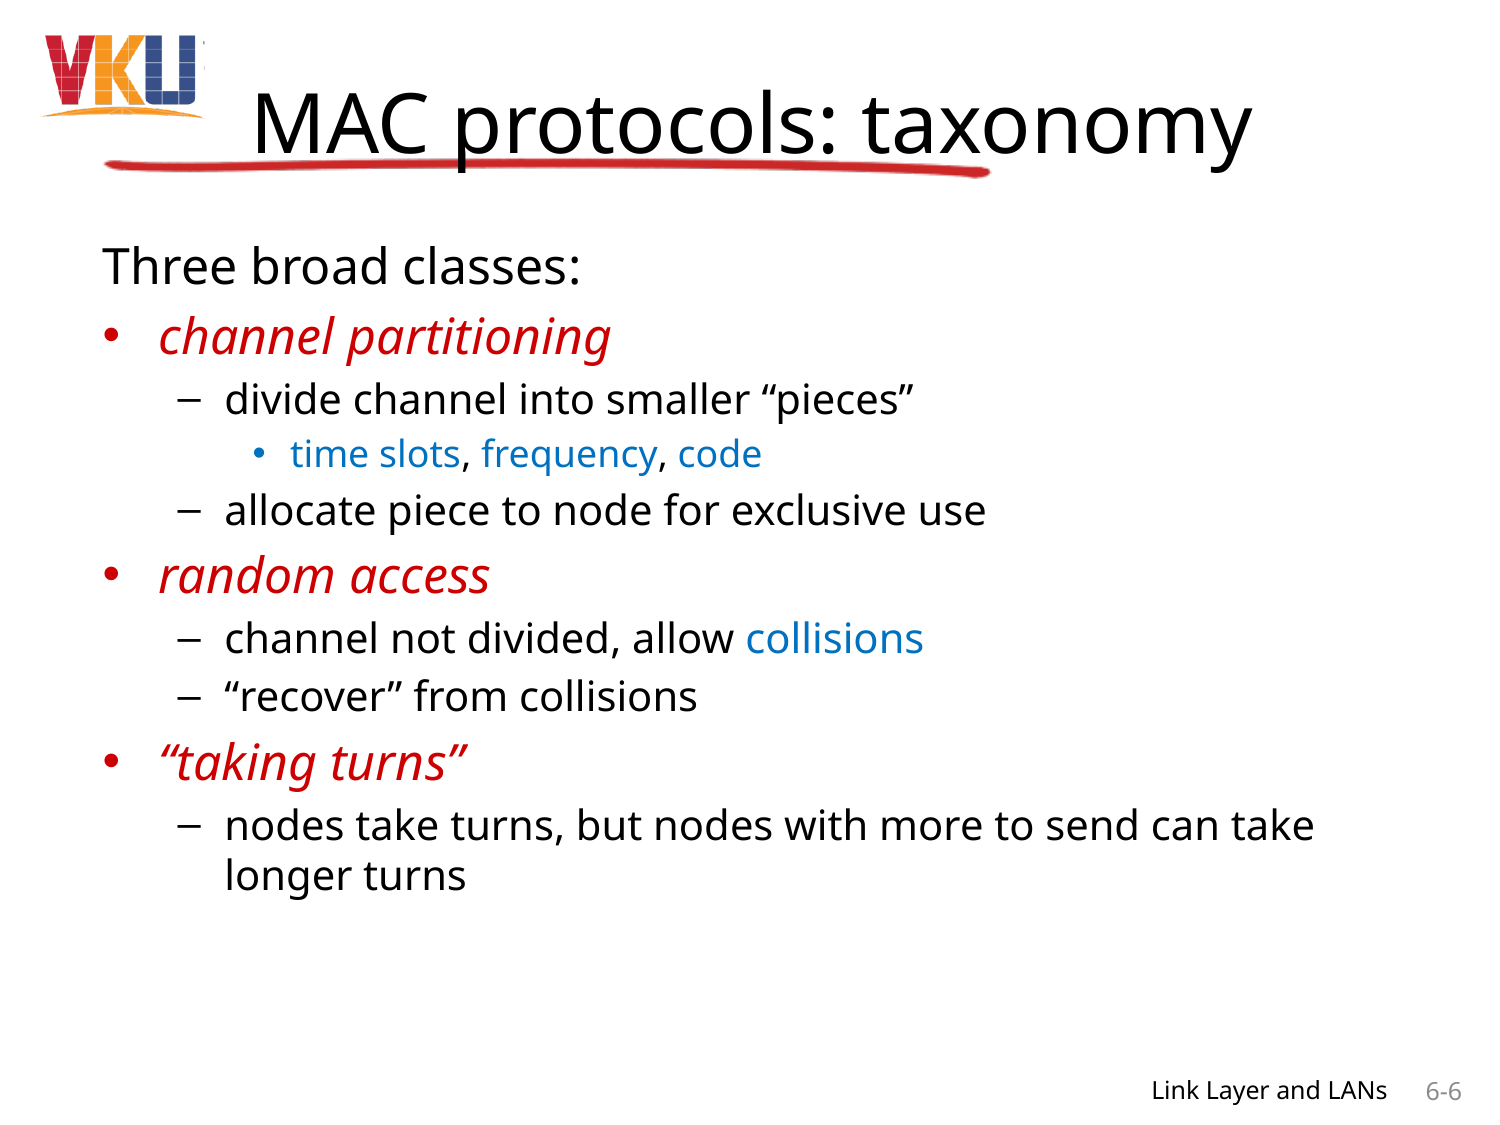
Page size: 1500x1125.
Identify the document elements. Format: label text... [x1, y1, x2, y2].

title MAC protocols: taxonomy [87, 26, 1417, 215]
footer Link Layer and LANs [1045, 1069, 1404, 1110]
list Three broad classes: channel partitioning divide channel into smaller “pieces” time slots, frequency, code allocate piece to node for exclusive use random access channel not divided, allow collisions “recover” from collisions “taking turns” nodes take turns, but nodes with more to send can take longer turns [87, 226, 1363, 990]
picture [30, 21, 211, 129]
picture [100, 154, 1001, 184]
slide_number 6-6 [1387, 1069, 1478, 1115]
